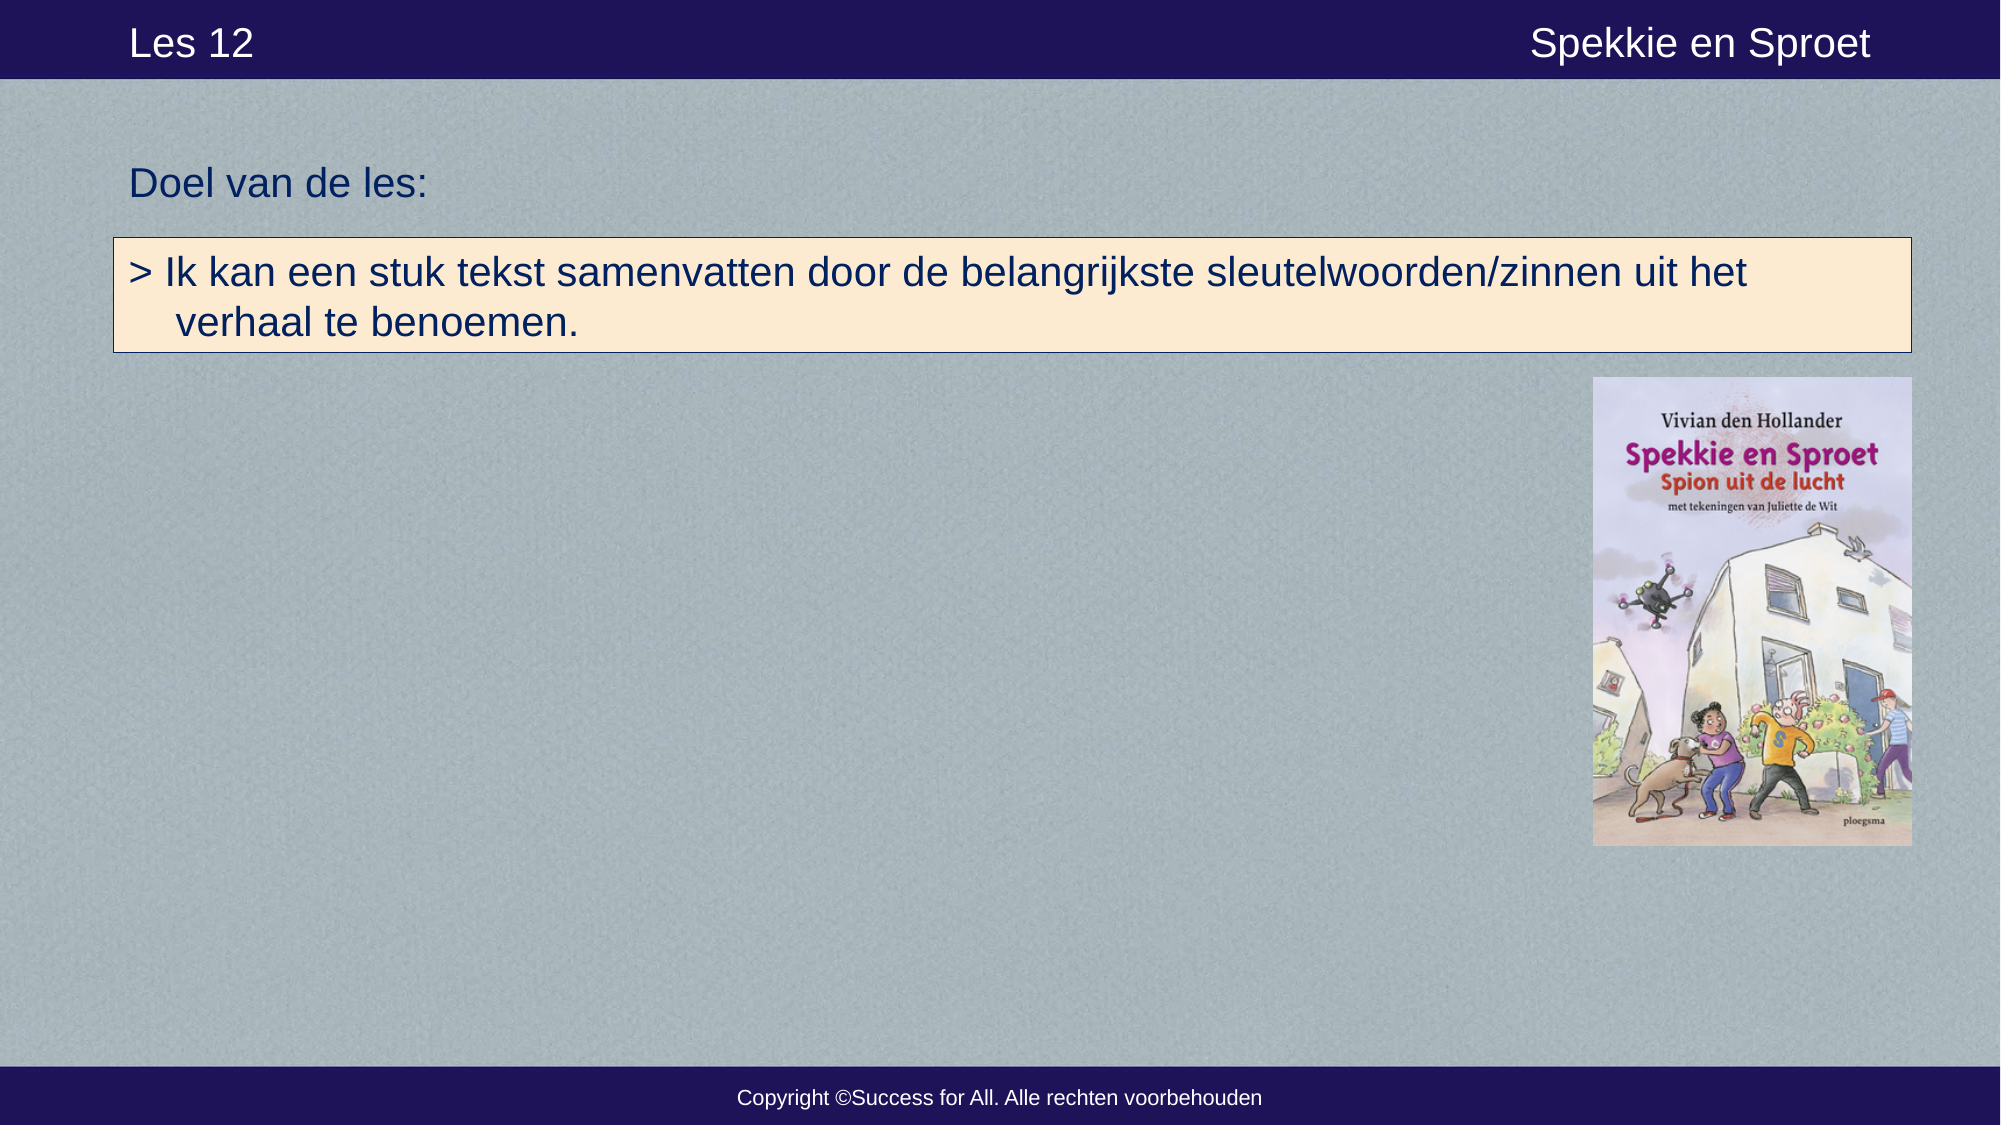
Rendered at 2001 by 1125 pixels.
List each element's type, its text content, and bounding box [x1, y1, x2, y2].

text_box Copyright ©Success for All. Alle rechten voorbehouden [0, 1076, 2000, 1125]
picture [0, 0, 2001, 1125]
text_box Les 12 [114, 8, 354, 73]
text_box Spekkie en Sproet [999, 8, 1886, 73]
text_box > Ik kan een stuk tekst samenvatten door de belangrijkste sleutelwoorden/zinnen uit het verhaal te benoemen. [113, 237, 1912, 353]
text_box Doel van de les: [113, 148, 1635, 214]
